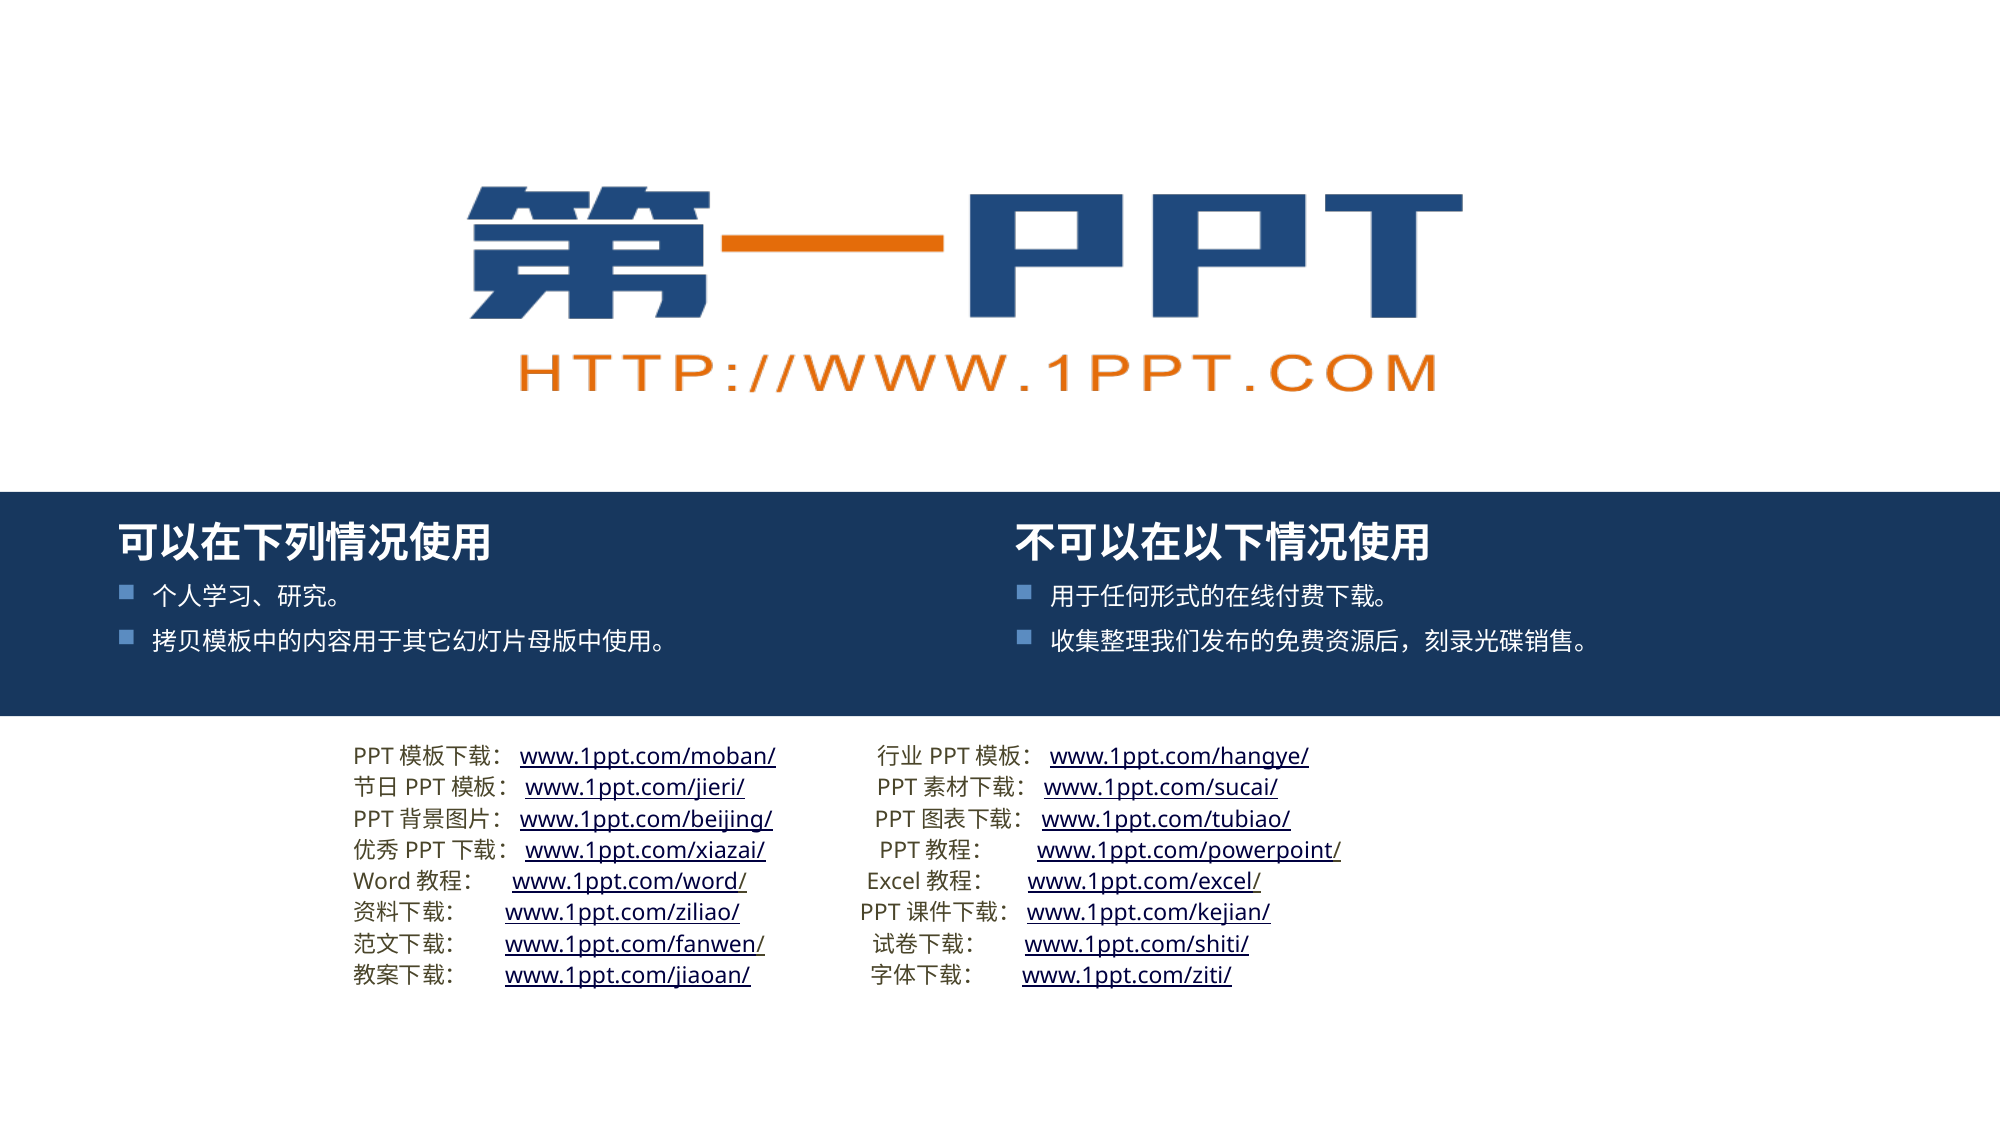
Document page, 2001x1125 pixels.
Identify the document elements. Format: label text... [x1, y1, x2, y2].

text_box 可以在下列情况使用 个人学习、研究。 拷贝模板中的内容用于其它幻灯片母版中使用。 [102, 508, 1000, 774]
text_box PPT模板下载：www.1ppt.com/moban/ 行业PPT模板：www.1ppt.com/hangye/ 节日PPT模板：www.1ppt.com/jieri/ PPT素材下载：www.1ppt.com/sucai/ PPT背景图片：www.1ppt.com/beijing/ PPT图表下载：www.1ppt.com/tubiao/ 优秀PPT下载：www.1ppt.com/xiazai/ PPT教程： www.1ppt.com/powerpoint/ Word教程： www.1ppt.com/word/ Excel教程： www.1ppt.com/excel/ 资料下载： www.1ppt.com/ziliao/ PPT课件下载：www.1ppt.com/kejian/ 范文下载： www.1ppt.com/fanwen/ 试卷下载： www.1ppt.com/shiti/ 教案下载： www.1ppt.com/jiaoan/ 字体下载： www.1ppt.com/ziti/ [336, 762, 1752, 1008]
text_box [0, 491, 2000, 717]
text_box 不可以在以下情况使用 用于任何形式的在线付费下载。 收集整理我们发布的免费资源后，刻录光碟销售。 [999, 508, 1898, 762]
picture [319, 58, 1615, 445]
